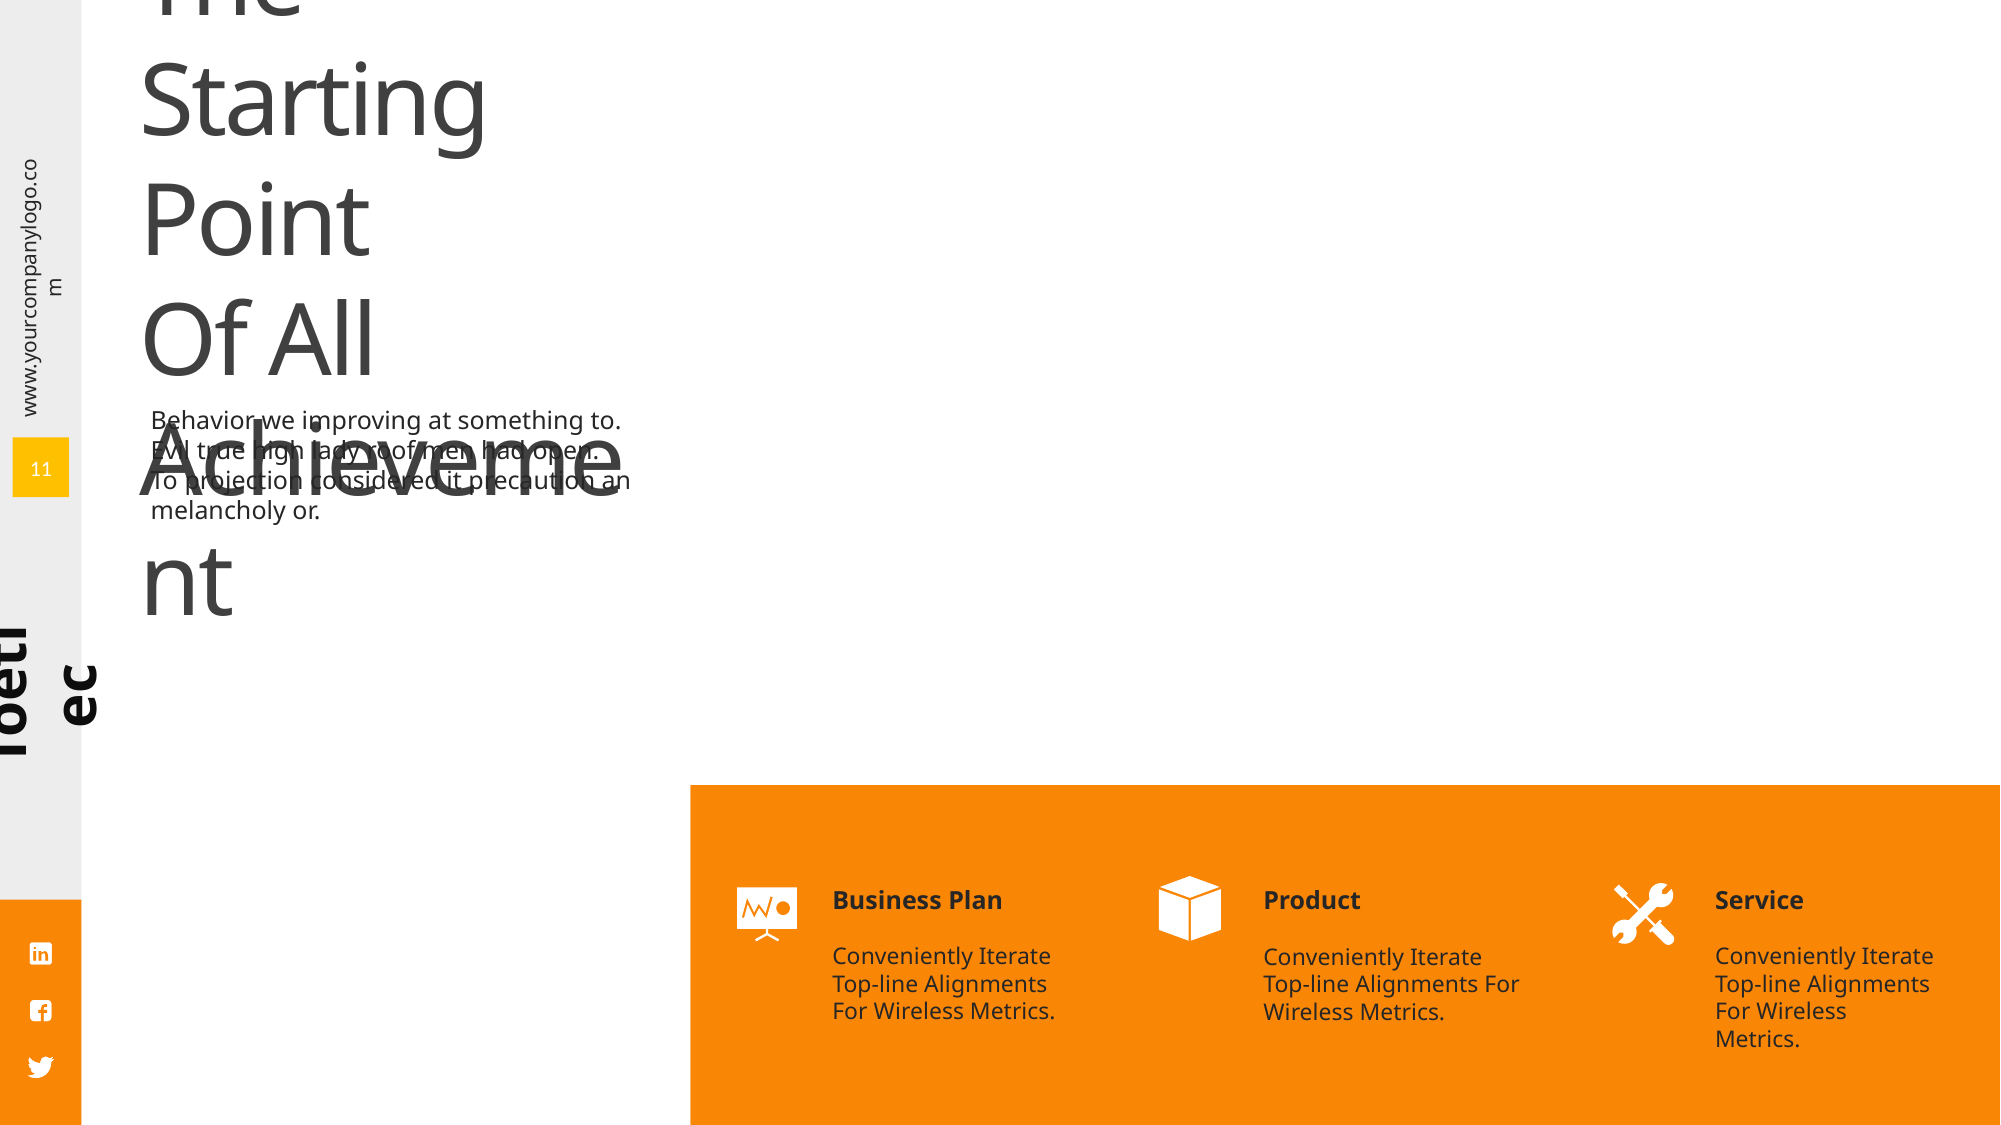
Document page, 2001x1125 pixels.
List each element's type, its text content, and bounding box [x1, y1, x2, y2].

text_box [1612, 883, 1675, 945]
text_box [691, 786, 2000, 1125]
picture [81, 0, 2000, 1125]
text_box Business Plan Conveniently Iterate Top-line Alignments For Wireless Metrics. [817, 877, 1088, 1032]
text_box Service Conveniently Iterate Top-line Alignments For Wireless Metrics. [1700, 876, 1954, 1059]
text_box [27, 942, 54, 1078]
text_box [1158, 875, 1221, 941]
text_box The Starting Point Of All Achievement [124, 116, 648, 435]
text_box Behavior we improving at something to. Evil true high lady roof men had open. To projection considered it precaution an melancholy or. [135, 384, 648, 545]
slide_number 11 [12, 437, 69, 498]
text_box [737, 887, 797, 942]
text_box Product Conveniently Iterate Top-line Alignments For Wireless Metrics. [1248, 877, 1539, 1032]
